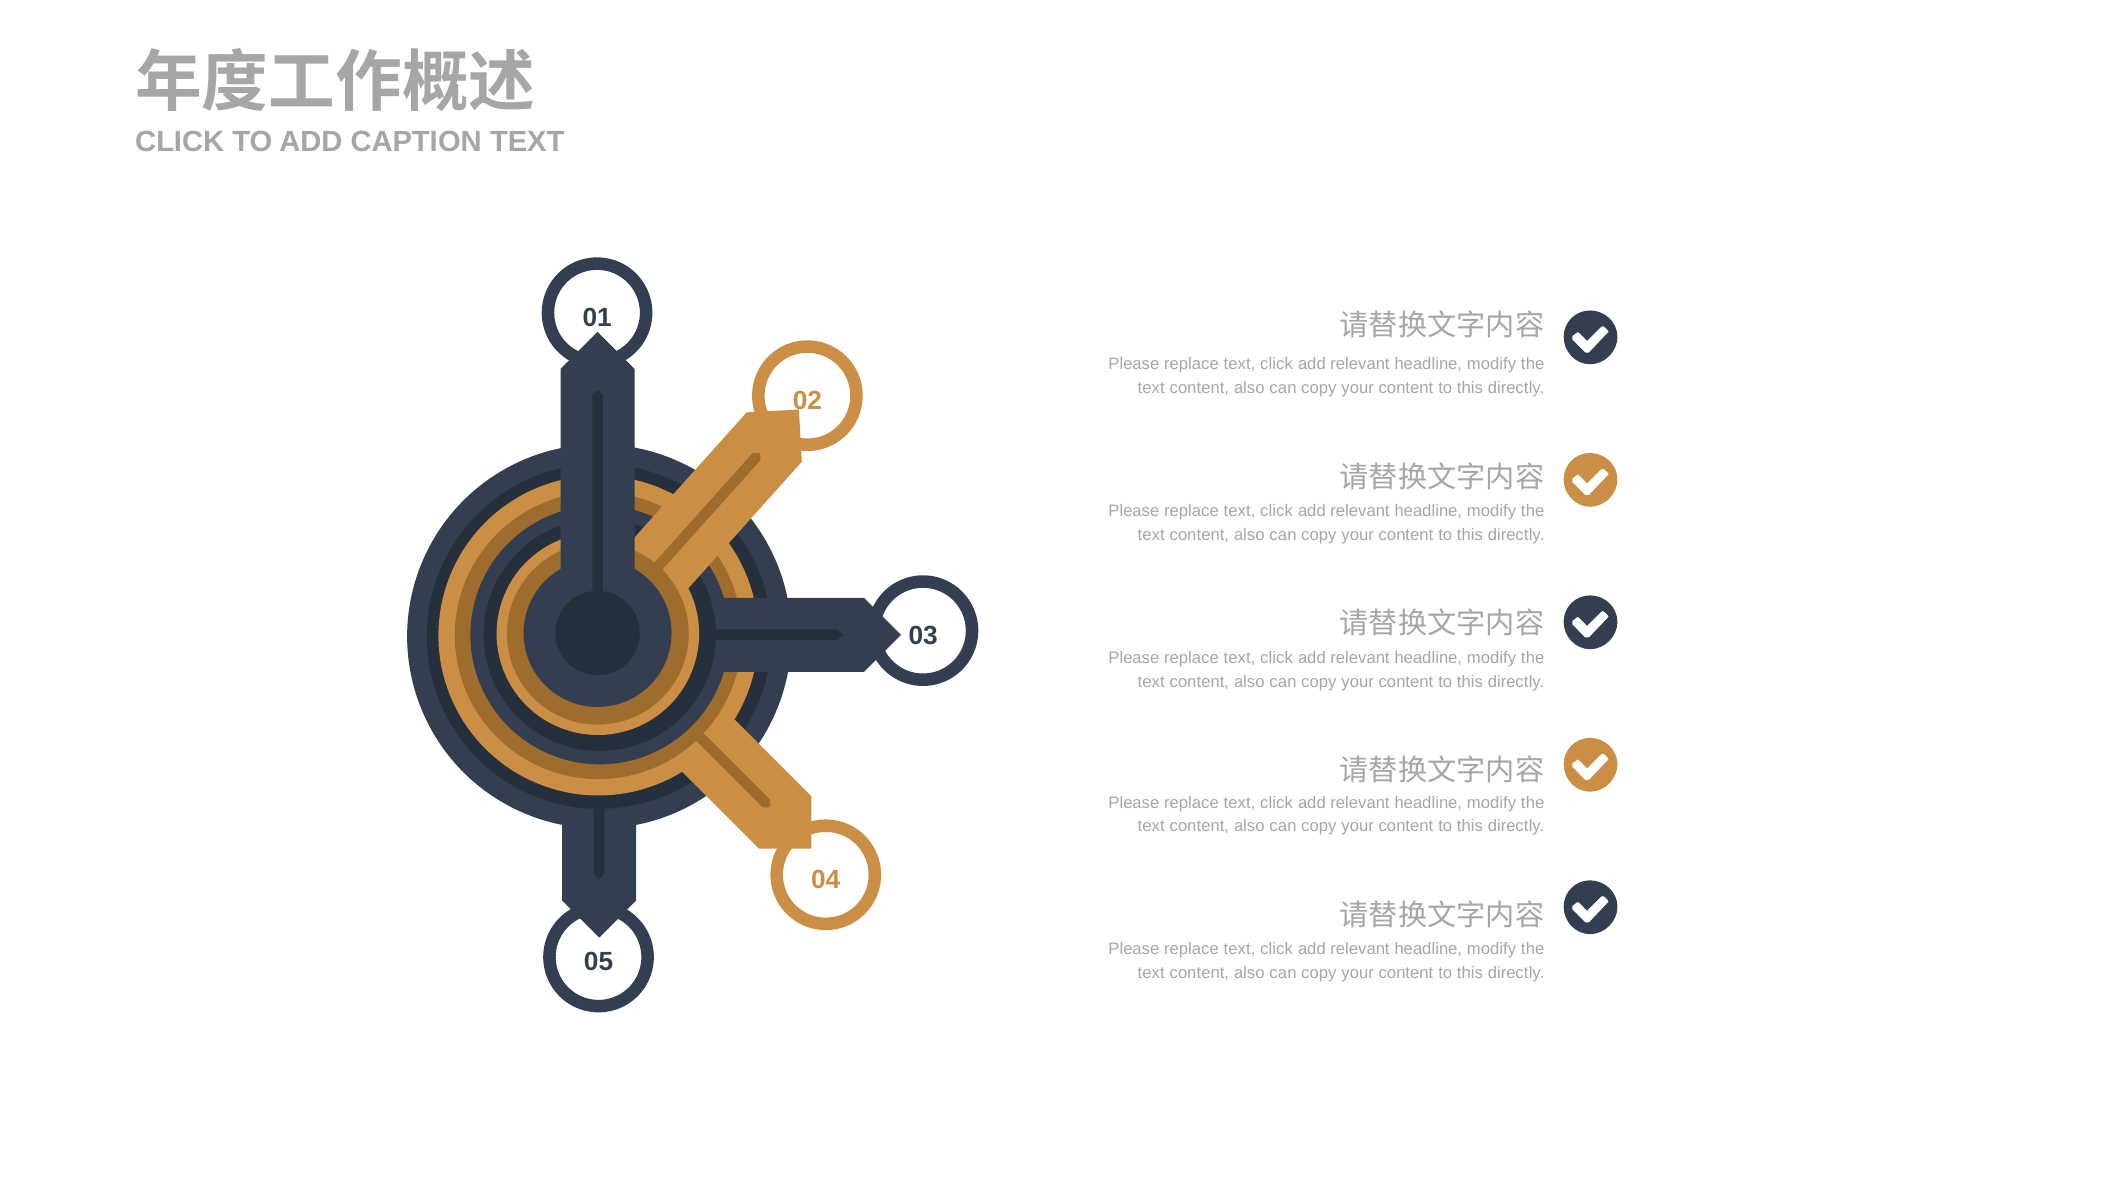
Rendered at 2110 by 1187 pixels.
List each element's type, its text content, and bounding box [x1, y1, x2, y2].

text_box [488, 454, 809, 916]
text_box 05 [548, 938, 649, 1008]
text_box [1091, 452, 1546, 543]
text_box [1563, 310, 1618, 365]
text_box 01 [546, 262, 648, 331]
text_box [407, 444, 792, 938]
text_box CLICK TO ADD CAPTION TEXT [135, 122, 596, 158]
text_box [1563, 737, 1618, 792]
text_box [1563, 595, 1618, 650]
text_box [556, 419, 816, 851]
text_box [1091, 745, 1546, 834]
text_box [563, 357, 766, 761]
text_box 03 [877, 580, 974, 681]
text_box 02 [766, 345, 858, 446]
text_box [523, 331, 672, 707]
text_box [1091, 890, 1546, 981]
text_box 04 [797, 824, 876, 925]
text_box [1563, 880, 1618, 935]
text_box 年度工作概述 [135, 38, 596, 119]
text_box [1091, 305, 1546, 396]
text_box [1091, 599, 1546, 689]
text_box [1563, 452, 1618, 507]
